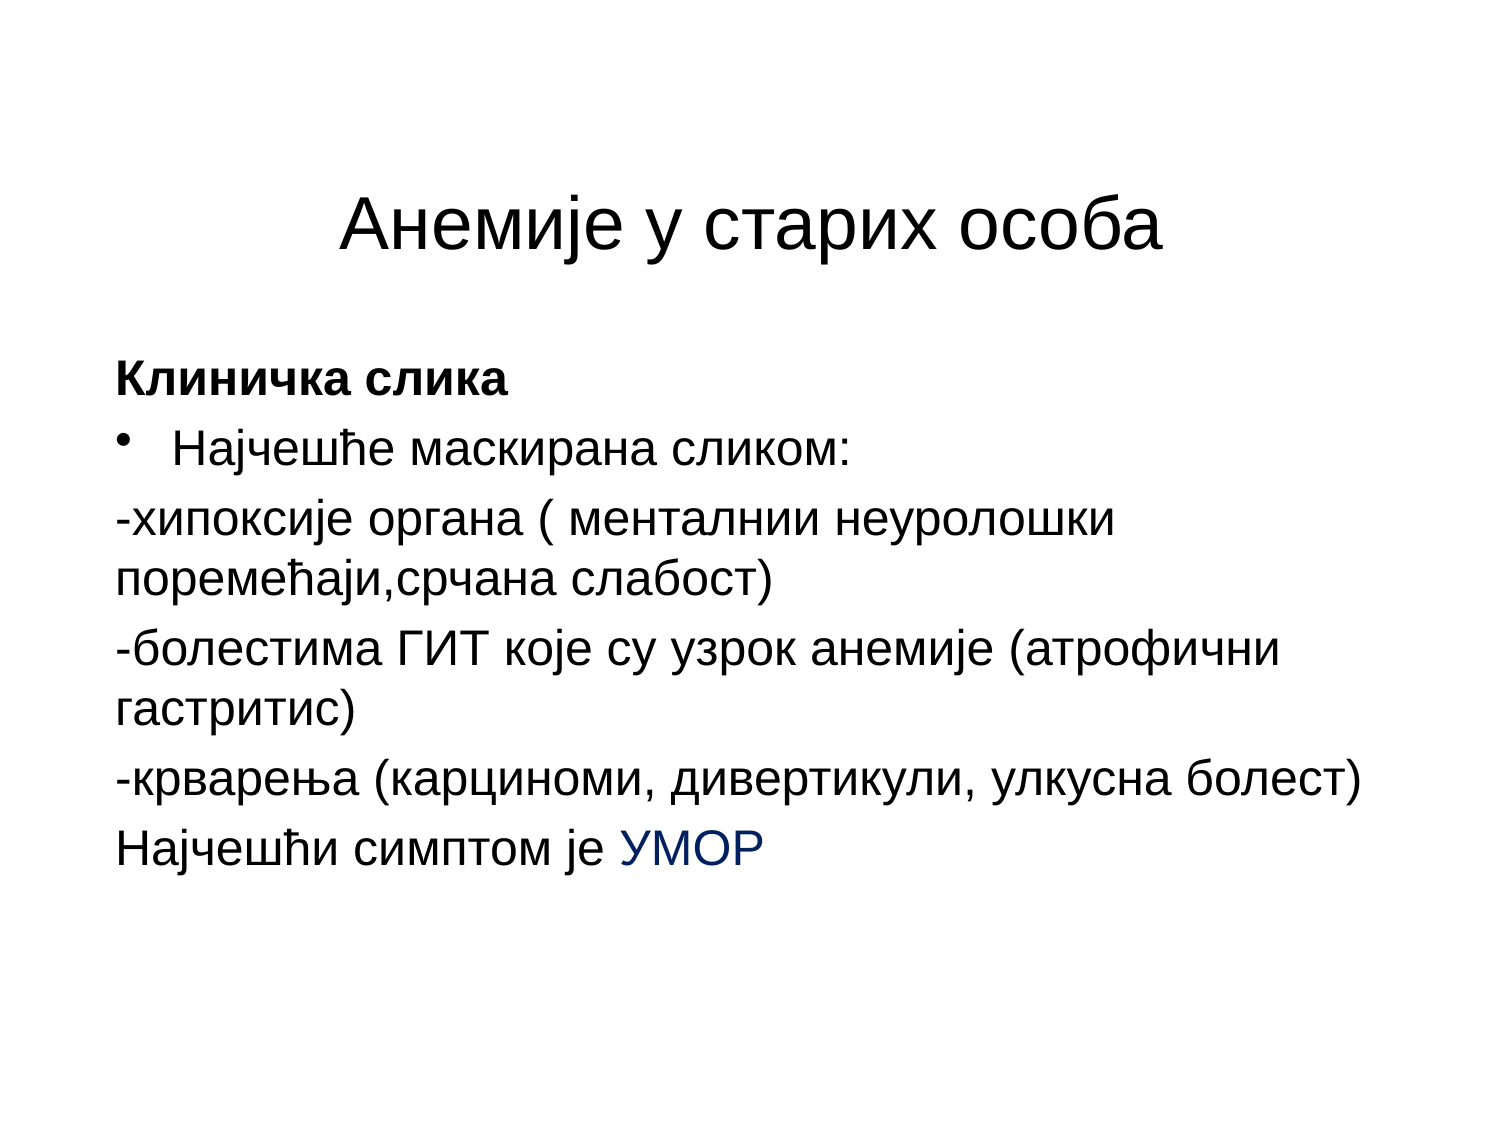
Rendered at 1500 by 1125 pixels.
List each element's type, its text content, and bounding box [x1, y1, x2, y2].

list Клиничка слика Најчешће маскирана сликом: -хипоксије органа ( менталнии неуролошки поремећаји,срчана слабост) -болестима ГИТ које су узрок анемије (атрофични гастритис) -крварења (карциноми, дивертикули, улкусна болест) Најчешћи симптом је УМОР [100, 338, 1451, 1081]
title Анемије у старих особа [76, 125, 1427, 313]
